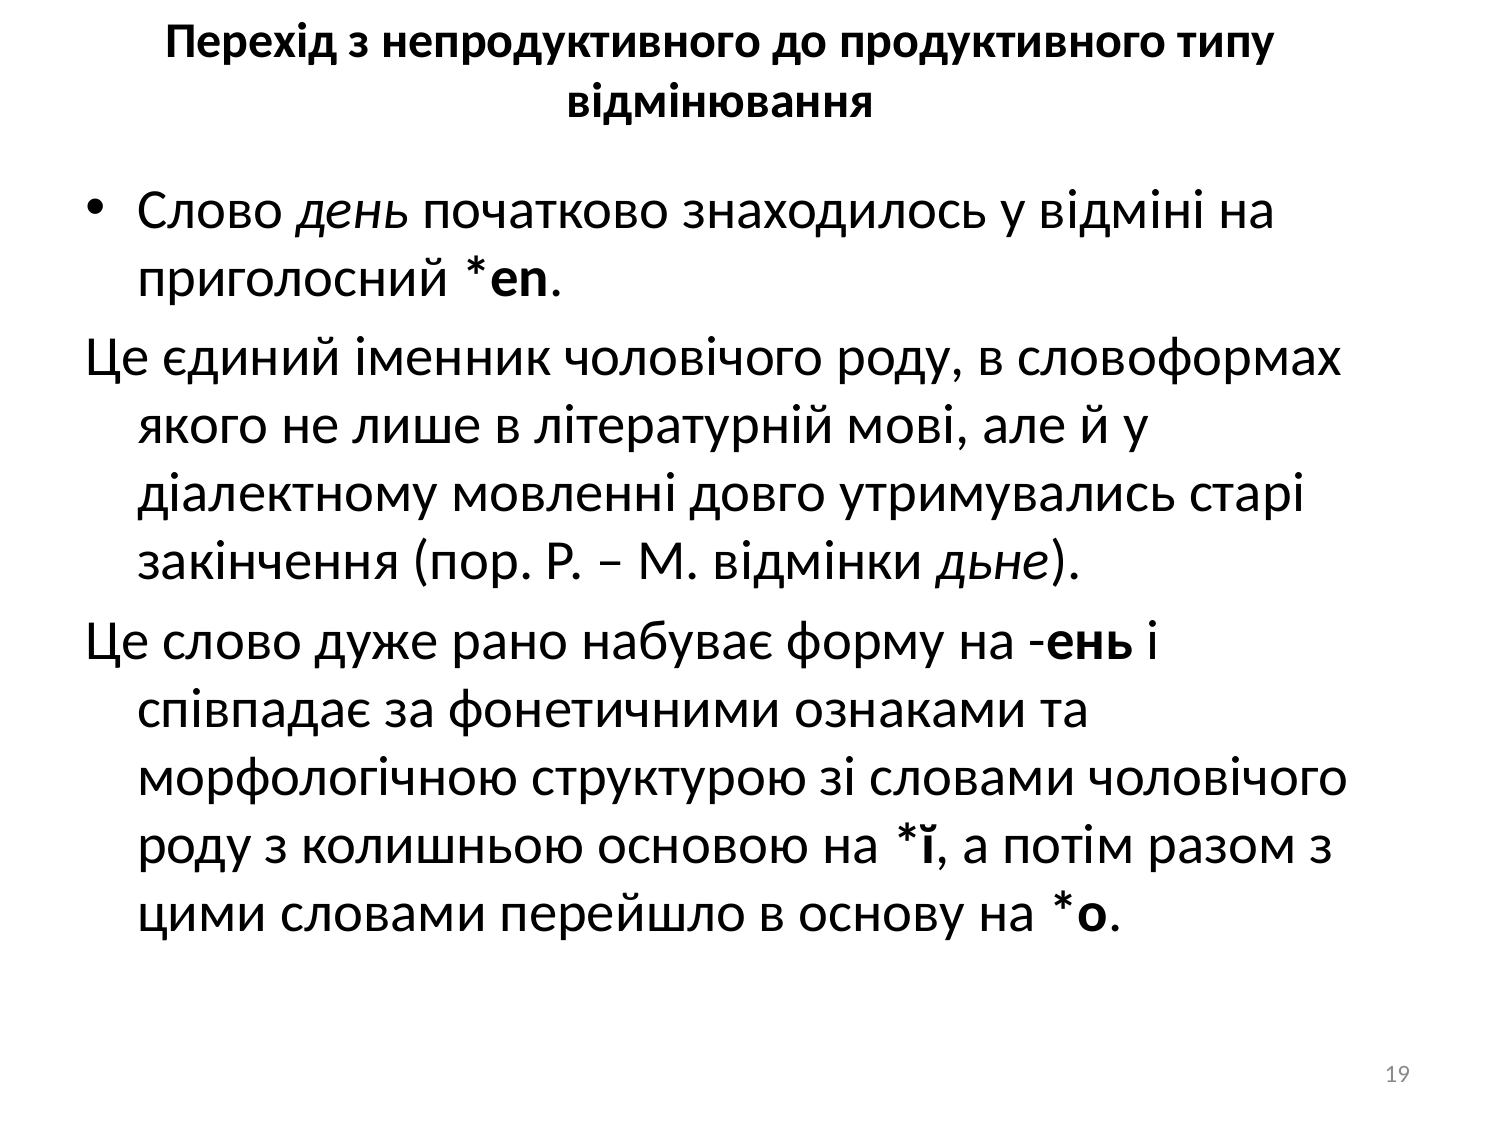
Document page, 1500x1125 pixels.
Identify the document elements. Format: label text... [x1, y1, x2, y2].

list Cлово день початково знаходилось у відміні на приголосний *en. Це єдиний іменник чоловічого роду, в словоформах якого не лише в літературній мові, але й у діалектному мовленні довго утримувались старі закінчення (пор. Р. – М. відмінки дьне). Це слово дуже рано набуває форму на -ень і співпадає за фонетичними ознаками та морфологічною структурою зі словами чоловічого роду з колишньою основою на *ĭ, а потім разом з цими словами перейшло в основу на *о. [70, 164, 1421, 1052]
text_box Перехід з непродуктивного до продуктивного типу відмінювання [105, 0, 1336, 135]
slide_number 19 [1074, 1042, 1425, 1103]
